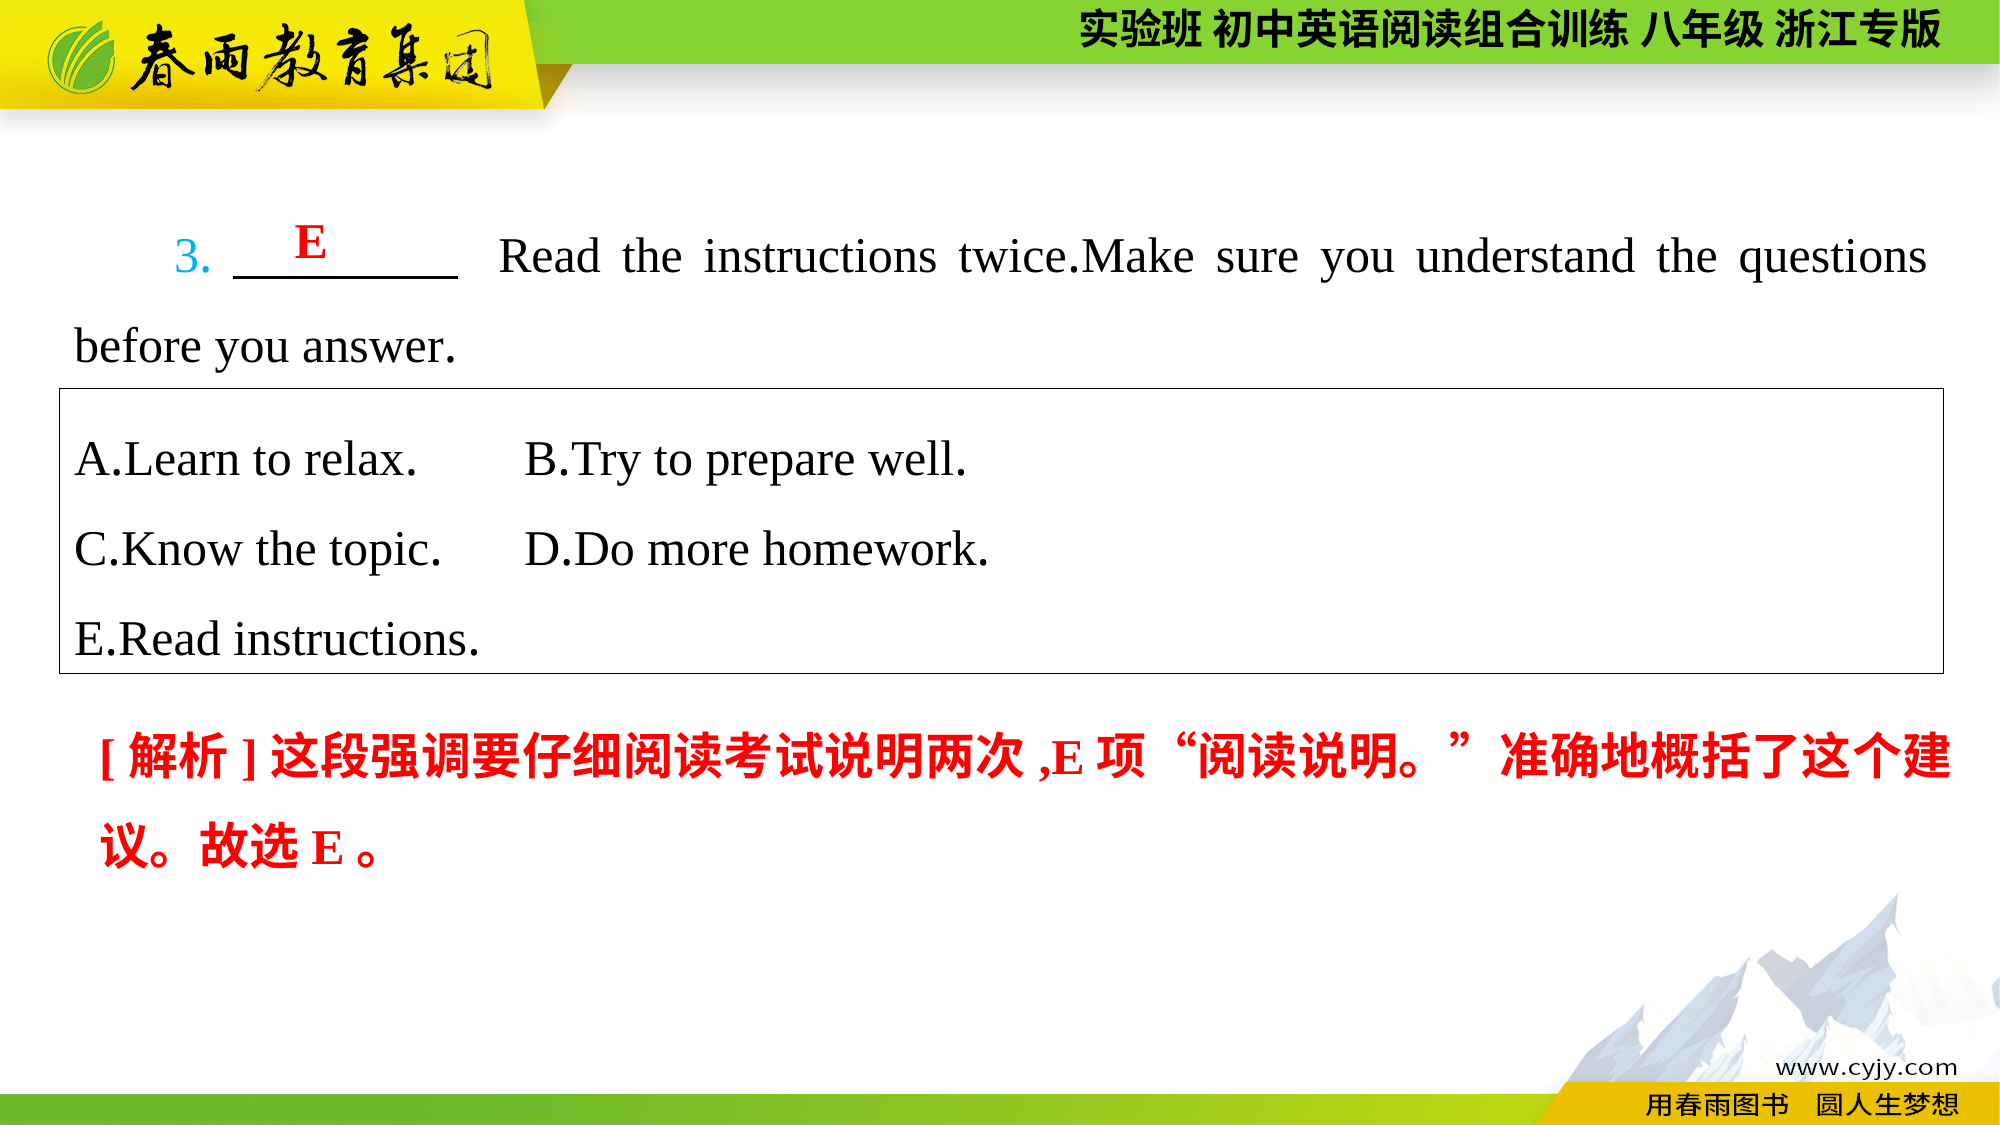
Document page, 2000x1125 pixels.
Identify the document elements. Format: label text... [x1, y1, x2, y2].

text_box [解析]这段强调要仔细阅读考试说明两次,E项“阅读说明。”准确地概括了这个建议。故选E。 [84, 687, 1969, 883]
text_box A.Learn to relax. B.Try to prepare well. C.Know the topic. D.Do more homework. E.Read instructions. [59, 388, 1944, 674]
list 3. Read the instructions twice.Make sure you understand the questions before you answer. [59, 184, 1944, 370]
picture [0, 0, 2000, 1125]
text_box E [279, 201, 343, 277]
